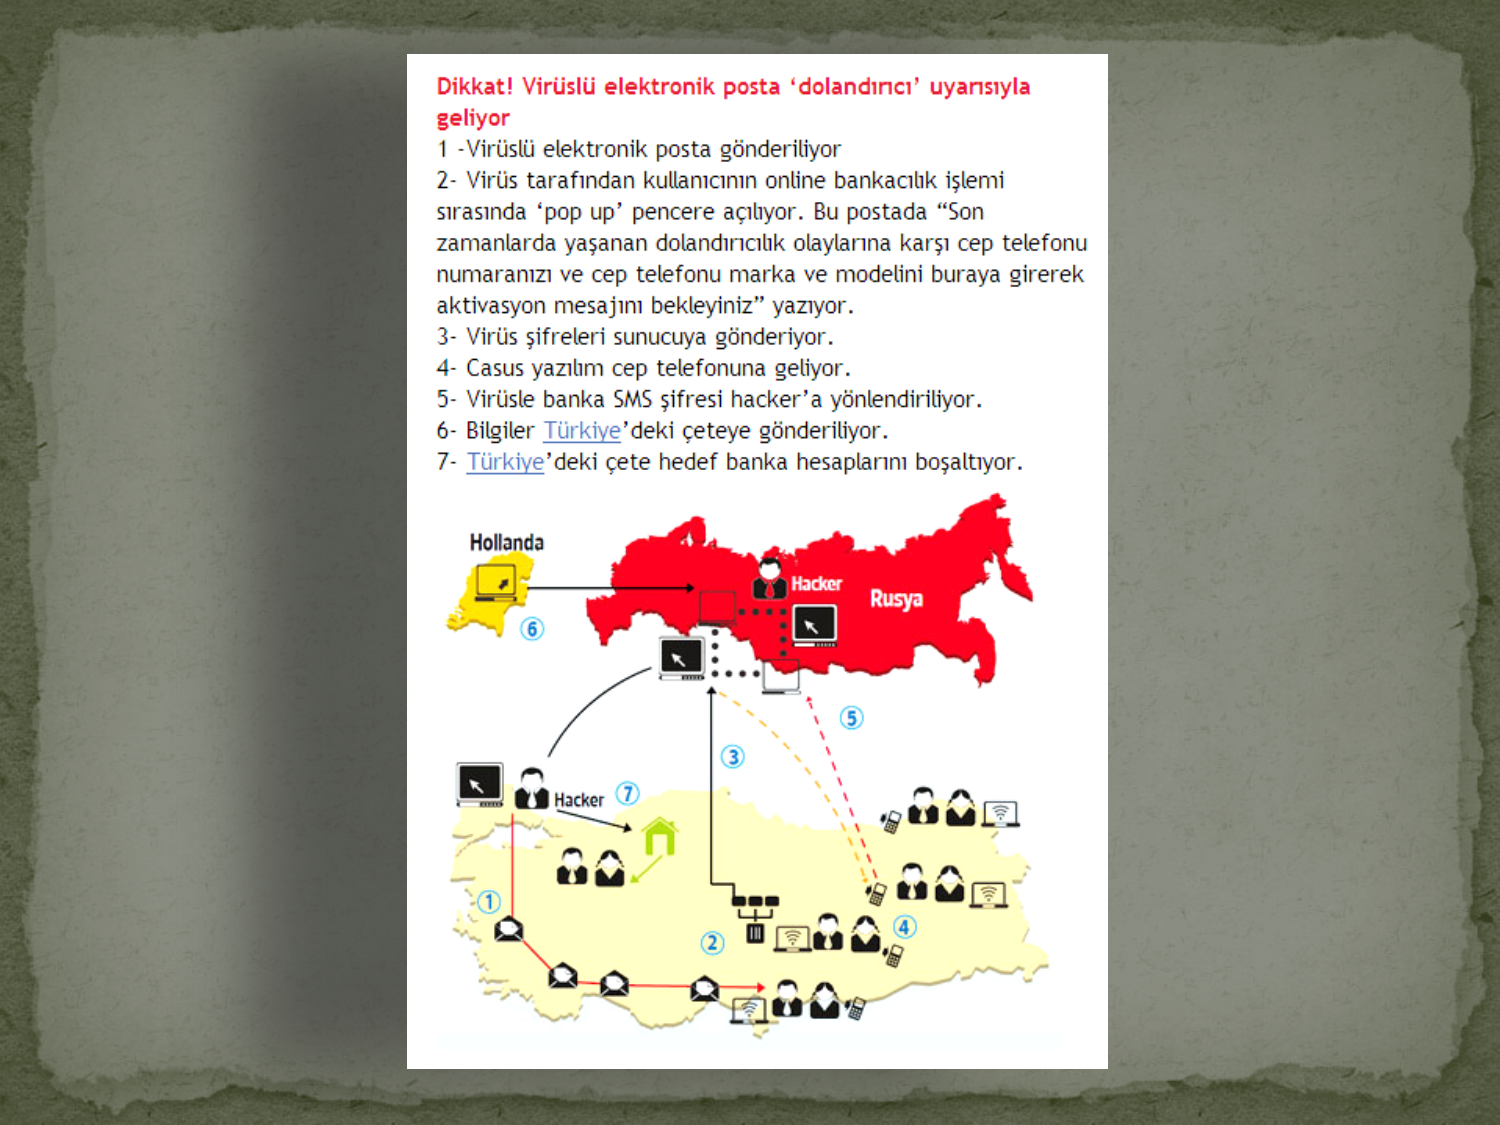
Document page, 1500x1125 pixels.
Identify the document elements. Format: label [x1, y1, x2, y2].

picture [407, 54, 1108, 1069]
